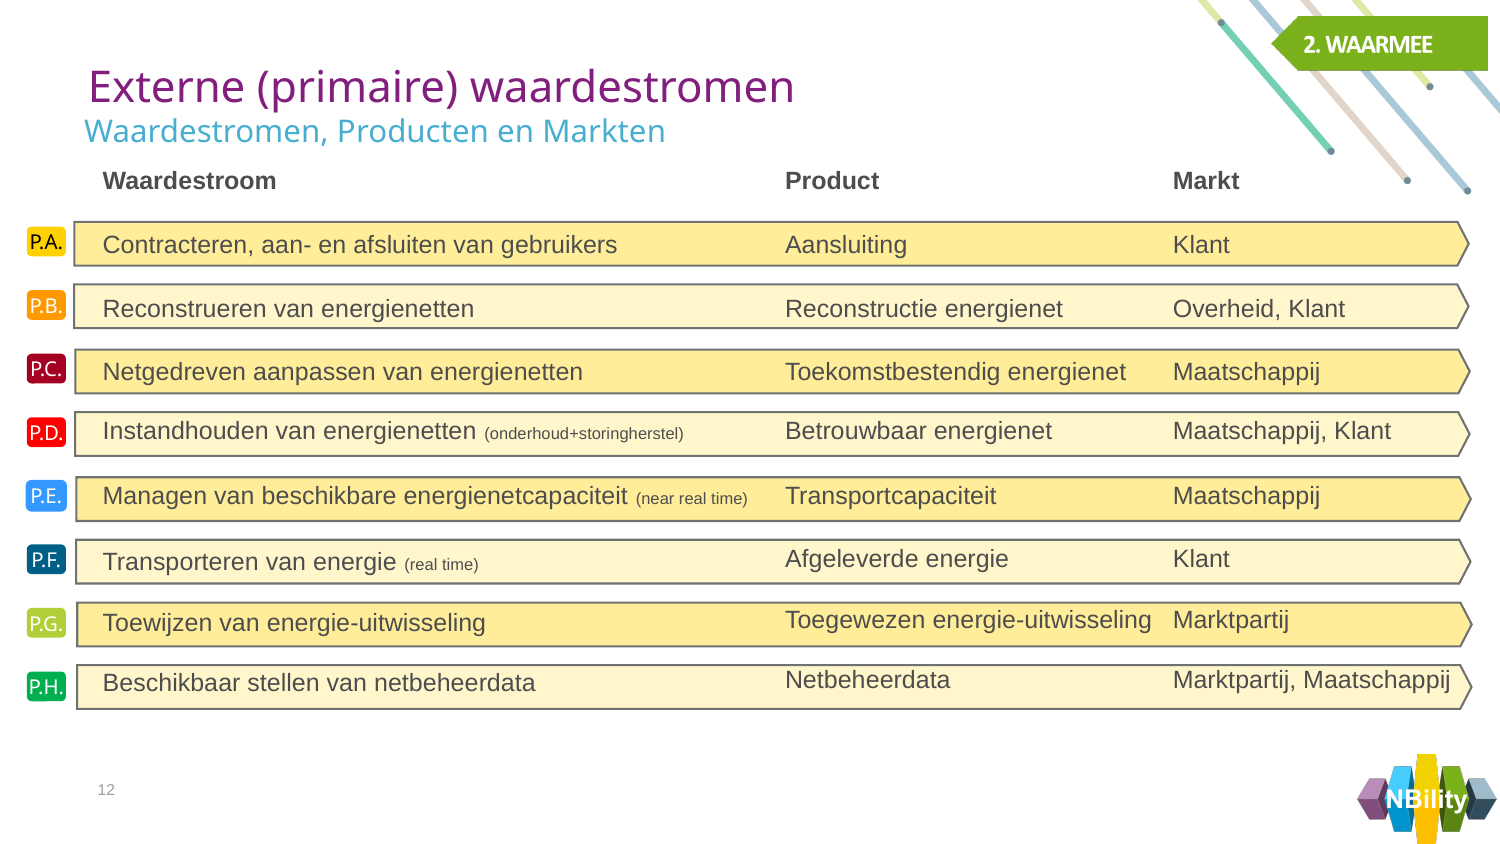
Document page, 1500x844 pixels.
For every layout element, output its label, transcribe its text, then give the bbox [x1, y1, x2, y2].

text_box P.D. [26, 417, 66, 448]
text_box [74, 284, 102, 329]
text_box [75, 349, 102, 394]
text_box [77, 665, 102, 709]
text_box [76, 477, 102, 521]
text_box [75, 412, 102, 456]
text_box P.G. [26, 607, 66, 638]
text_box P.F. [26, 544, 66, 575]
picture [1271, 16, 1488, 76]
text_box Externe (primaire) waardestromen [87, 52, 1181, 103]
text_box [76, 539, 102, 584]
text_box P.H. [26, 671, 66, 702]
text_box Waardestromen, Producten en Markten [84, 103, 1333, 141]
picture [1357, 754, 1499, 844]
table_header ..1. Strategische risico's inventariseren en bewaken [0, 0, 1500, 844]
text_box P.B. [26, 290, 66, 320]
text_box Markt Klant Overheid, Klant Maatschappij Maatschappij, Klant Maatschappij Klant Marktpartij Marktpartij, Maatschappij [1172, 149, 1469, 710]
text_box Waardestroom Contracteren, aan- en afsluiten van gebruikers Reconstrueren van energienetten Netgedreven aanpassen van energienetten Instandhouden van energienetten (onderhoud+storingherstel) Managen van beschikbare energienetcapaciteit (near real time) Transporteren van energie (real time) Toewijzen van energie-uitwisseling Beschikbaar stellen van netbeheerdata [102, 149, 1172, 710]
text_box P.A. [26, 226, 66, 257]
slide_number 12 [97, 779, 157, 815]
text_box [74, 221, 102, 266]
text_box P.C. [26, 353, 66, 384]
text_box [77, 602, 102, 647]
text_box P.E. [26, 480, 66, 511]
